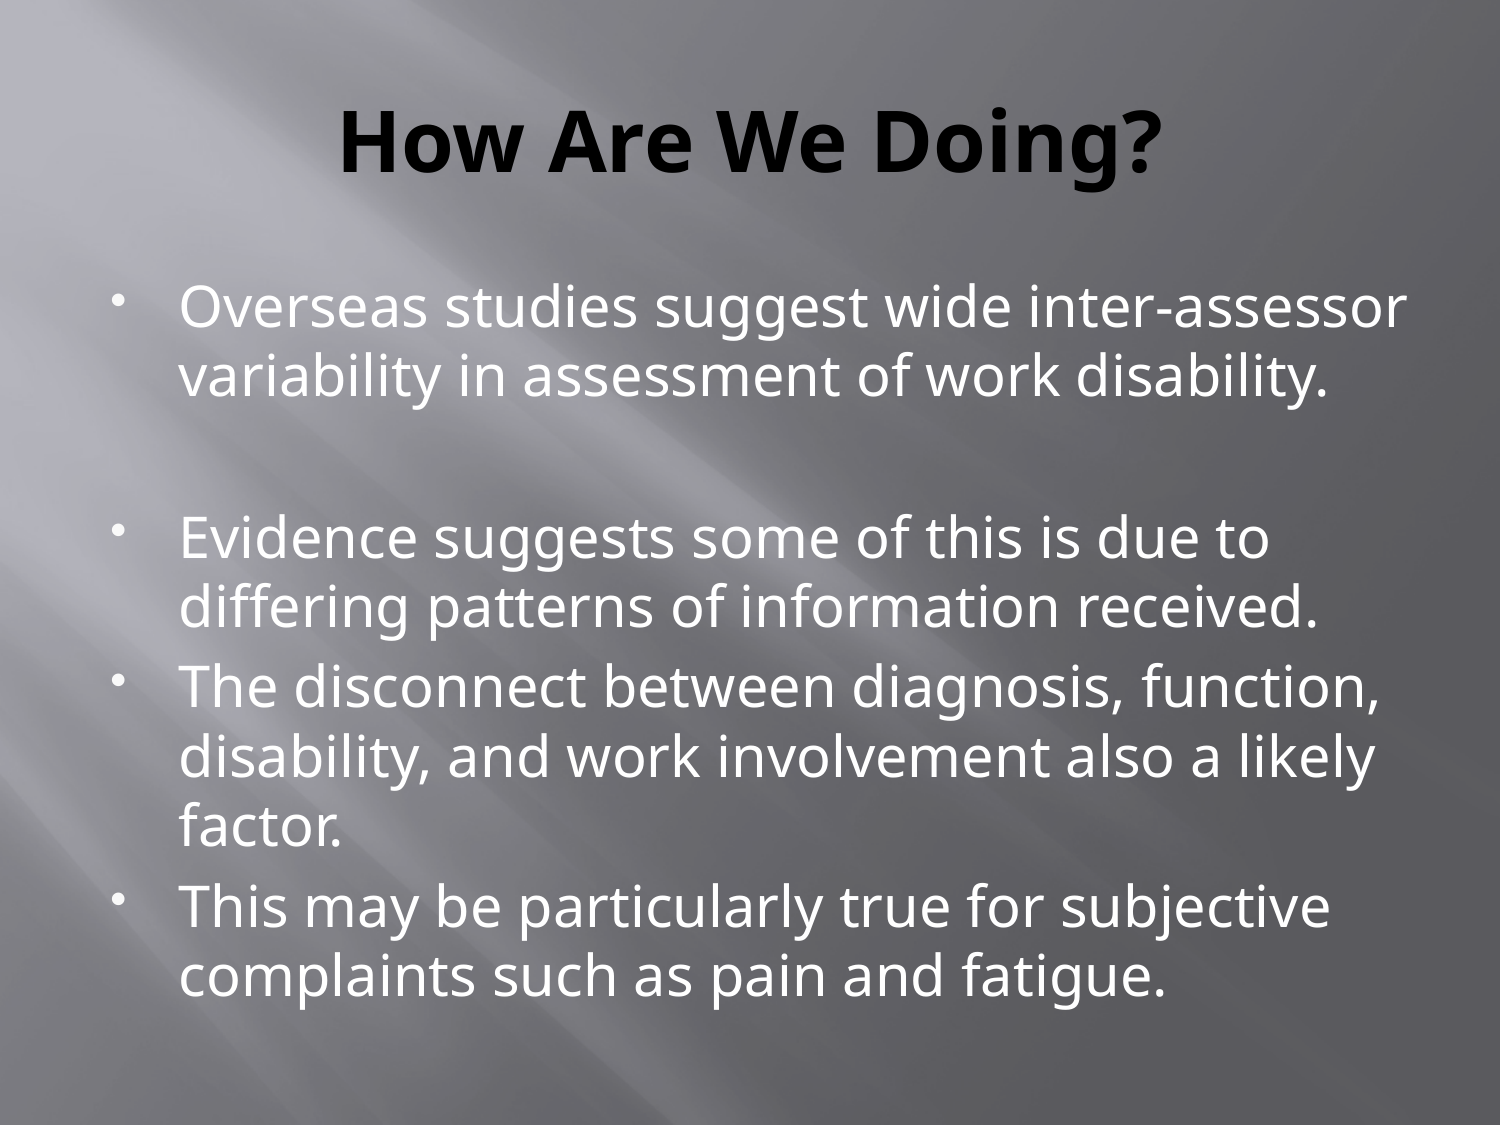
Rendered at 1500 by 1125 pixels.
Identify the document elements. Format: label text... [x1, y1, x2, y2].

list Overseas studies suggest wide inter-assessor variability in assessment of work disability. Evidence suggests some of this is due to differing patterns of information received. The disconnect between diagnosis, function, disability, and work involvement also a likely factor. This may be particularly true for subjective complaints such as pain and fatigue. [75, 262, 1425, 1035]
title How Are We Doing? [75, 45, 1425, 233]
